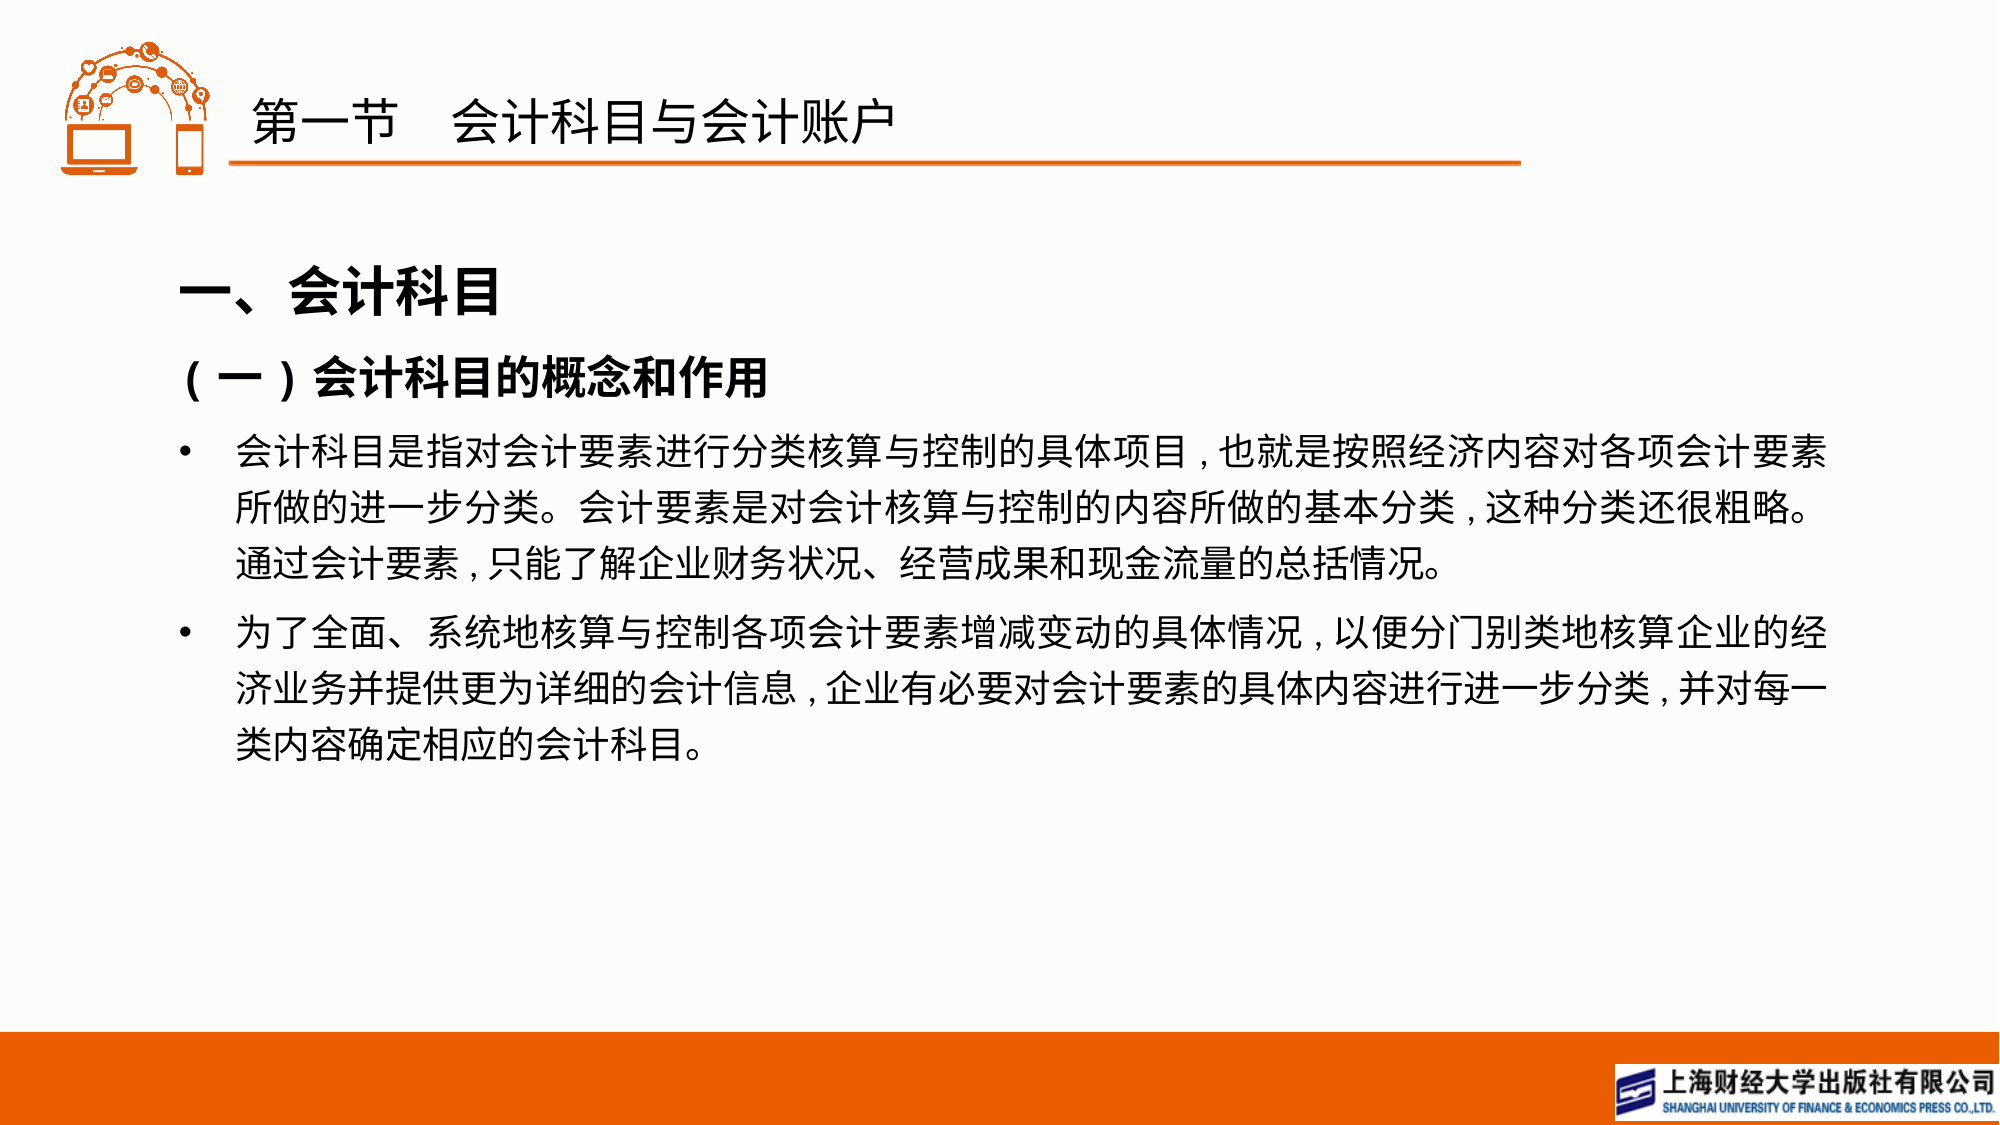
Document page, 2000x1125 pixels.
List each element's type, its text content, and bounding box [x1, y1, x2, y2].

picture [0, 0, 2000, 1125]
title 第一节 会计科目与会计账户 [235, 82, 1605, 189]
list 一、会计科目 (一)会计科目的概念和作用 会计科目是指对会计要素进行分类核算与控制的具体项目,也就是按照经济内容对各项会计要素所做的进一步分类。会计要素是对会计核算与控制的内容所做的基本分类,这种分类还很粗略。通过会计要素,只能了解企业财务状况、经营成果和现金流量的总括情况。 为了全面、系统地核算与控制各项会计要素增减变动的具体情况,以便分门别类地核算企业的经济业务并提供更为详细的会计信息,企业有必要对会计要素的具体内容进行进一步分类,并对每一类内容确定相应的会计科目。 [163, 227, 1844, 1049]
